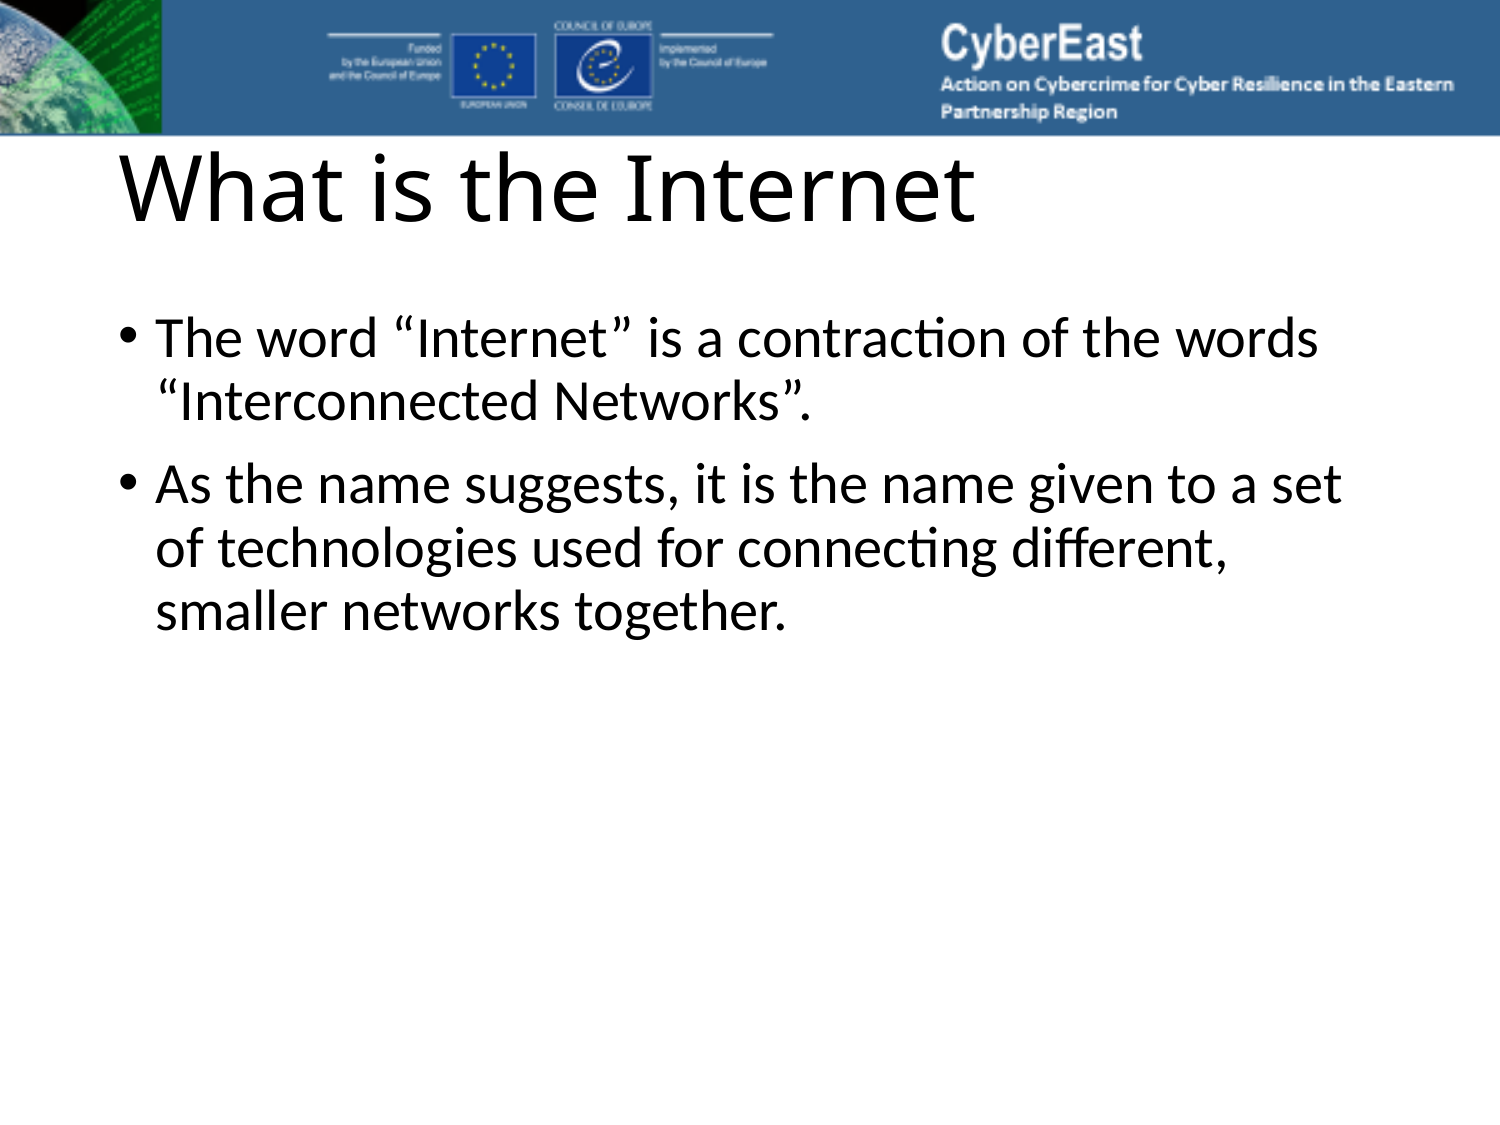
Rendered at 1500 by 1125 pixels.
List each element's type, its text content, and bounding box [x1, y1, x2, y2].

title What is the Internet [103, 83, 1397, 299]
list The word “Internet” is a contraction of the words “Interconnected Networks”. As the name suggests, it is the name given to a set of technologies used for connecting different, smaller networks together. [103, 299, 1397, 1014]
picture [0, 0, 1500, 1125]
